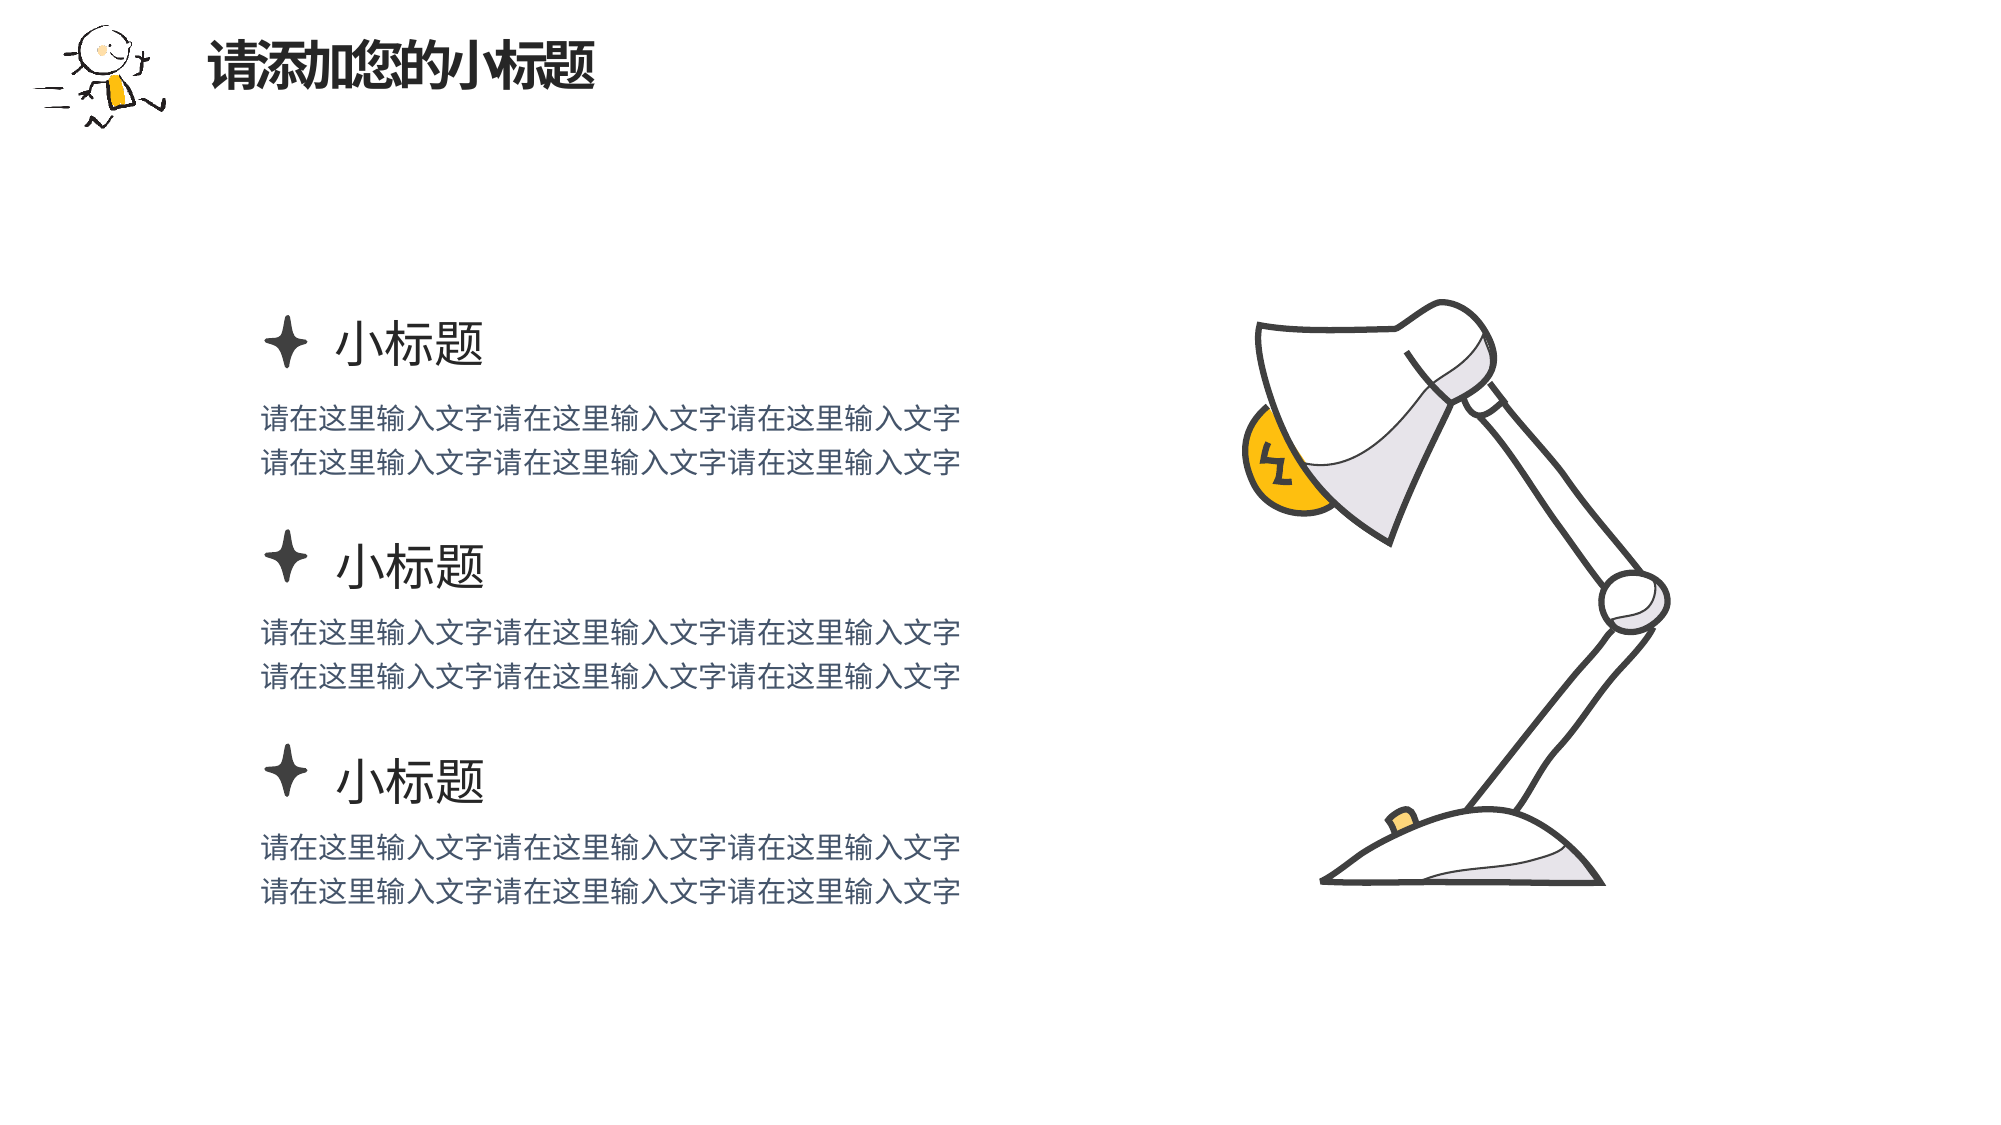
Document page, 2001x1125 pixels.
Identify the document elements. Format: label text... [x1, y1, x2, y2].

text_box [1245, 302, 1669, 884]
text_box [245, 528, 996, 703]
picture [19, 17, 176, 140]
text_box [245, 304, 996, 488]
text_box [245, 742, 996, 917]
text_box 请添加您的小标题 [191, 23, 612, 104]
